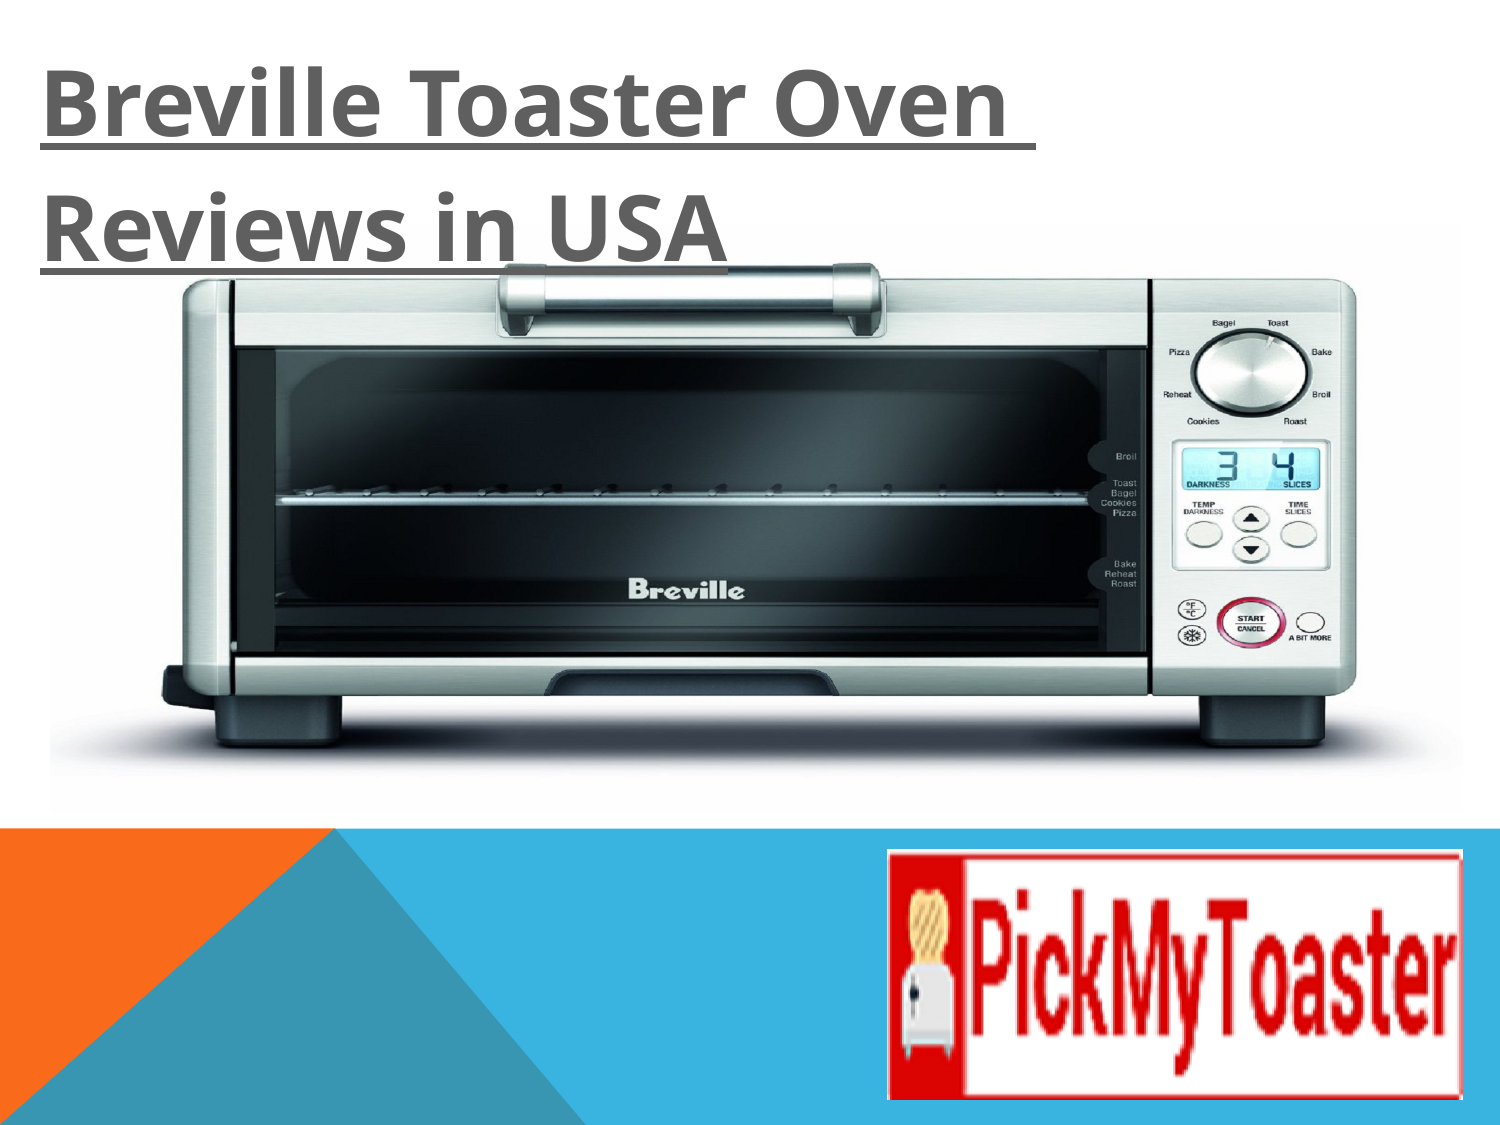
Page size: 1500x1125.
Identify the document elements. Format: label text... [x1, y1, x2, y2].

picture [887, 849, 1463, 1101]
picture [49, 224, 1463, 813]
text_box Breville Toaster Oven Reviews in USA [24, 37, 1500, 303]
